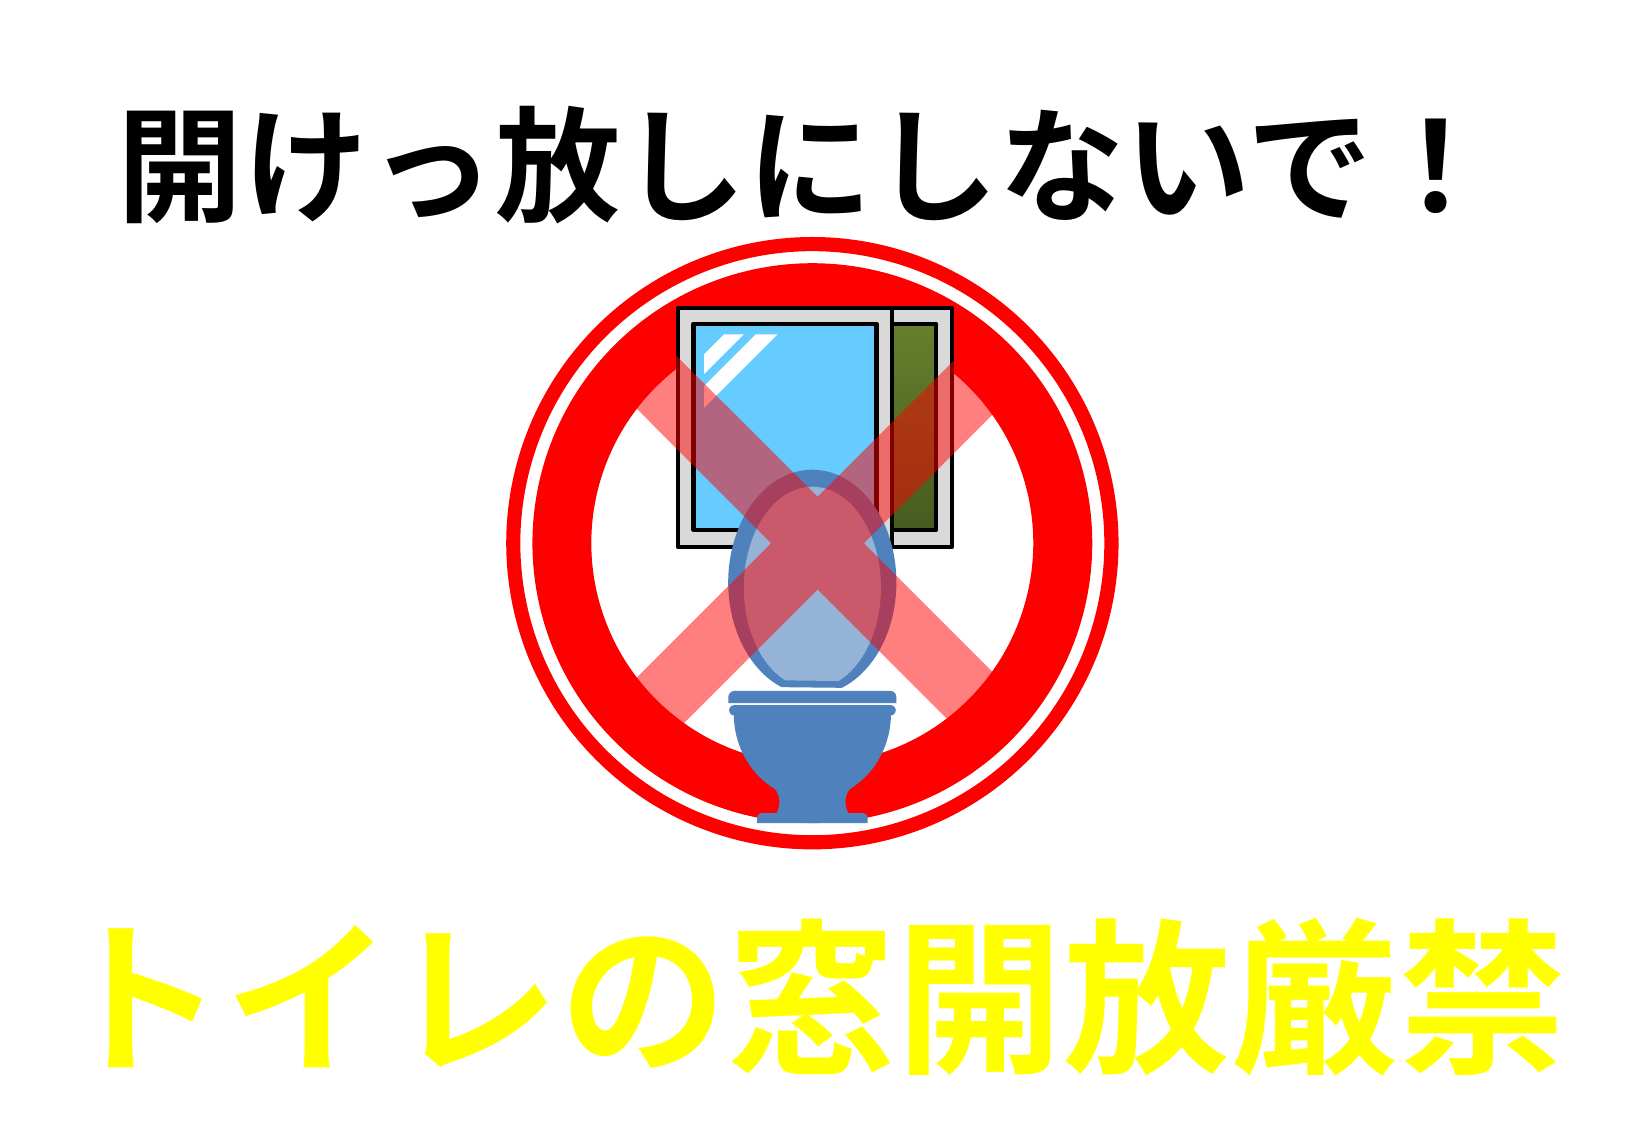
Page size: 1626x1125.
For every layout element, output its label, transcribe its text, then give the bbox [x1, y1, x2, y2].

text_box トイレの窓開放厳禁 [0, 886, 1625, 1101]
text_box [487, 213, 1148, 874]
text_box 開けっ放しにしないで！ [0, 80, 1625, 246]
